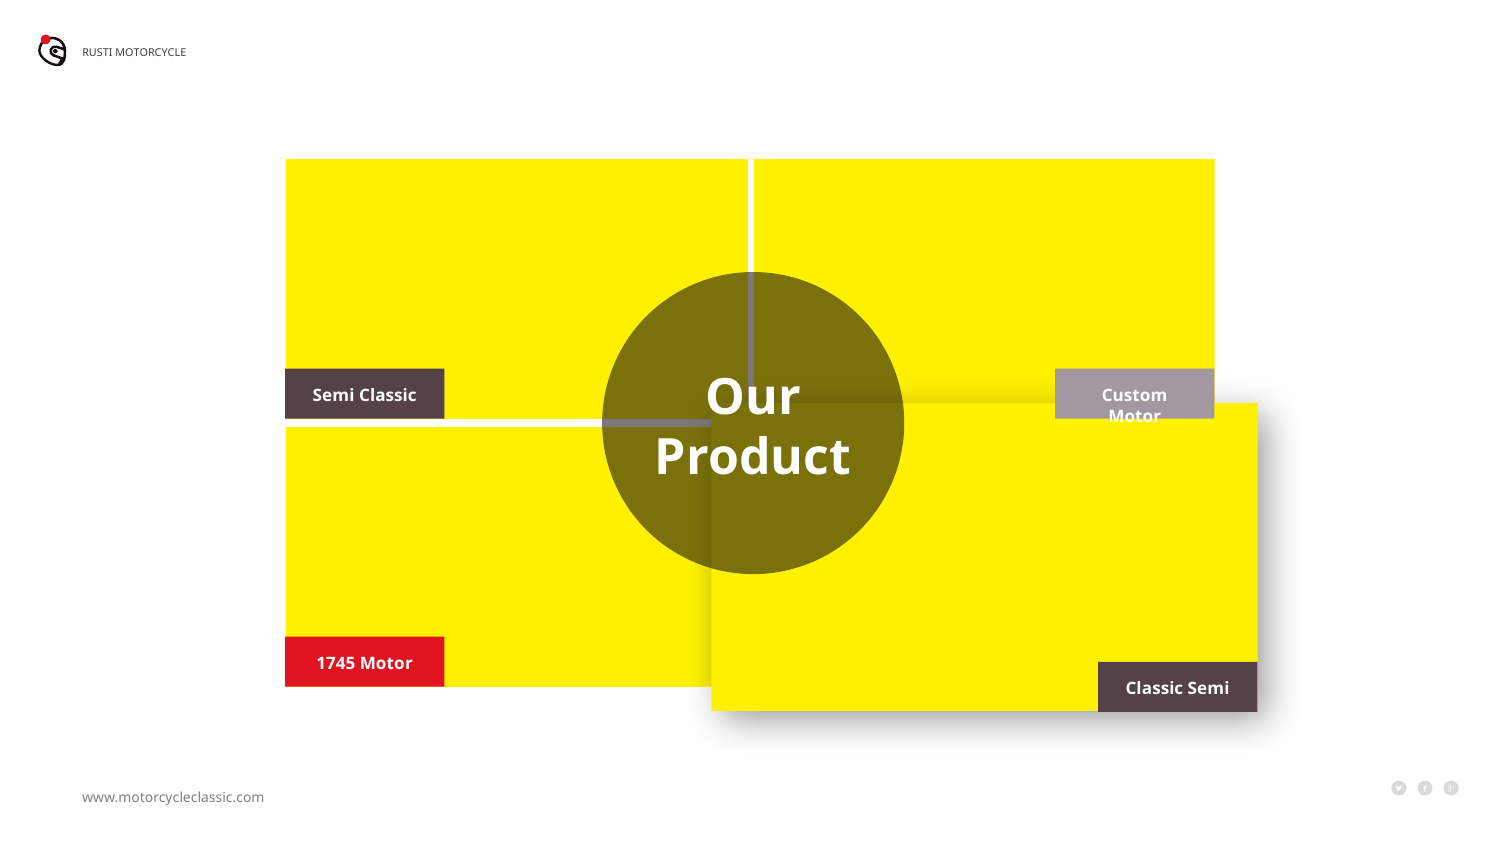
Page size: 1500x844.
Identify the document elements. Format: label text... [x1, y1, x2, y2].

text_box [1055, 368, 1215, 434]
text_box Our Product [611, 419, 711, 427]
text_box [1391, 780, 1459, 796]
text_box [285, 636, 445, 687]
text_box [38, 34, 298, 67]
text_box [601, 419, 611, 427]
text_box Our Product [748, 356, 754, 403]
picture [286, 159, 1258, 711]
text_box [285, 368, 445, 419]
text_box [748, 270, 754, 356]
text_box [1098, 661, 1258, 712]
text_box www.motorcycleclassic.com [67, 781, 345, 813]
